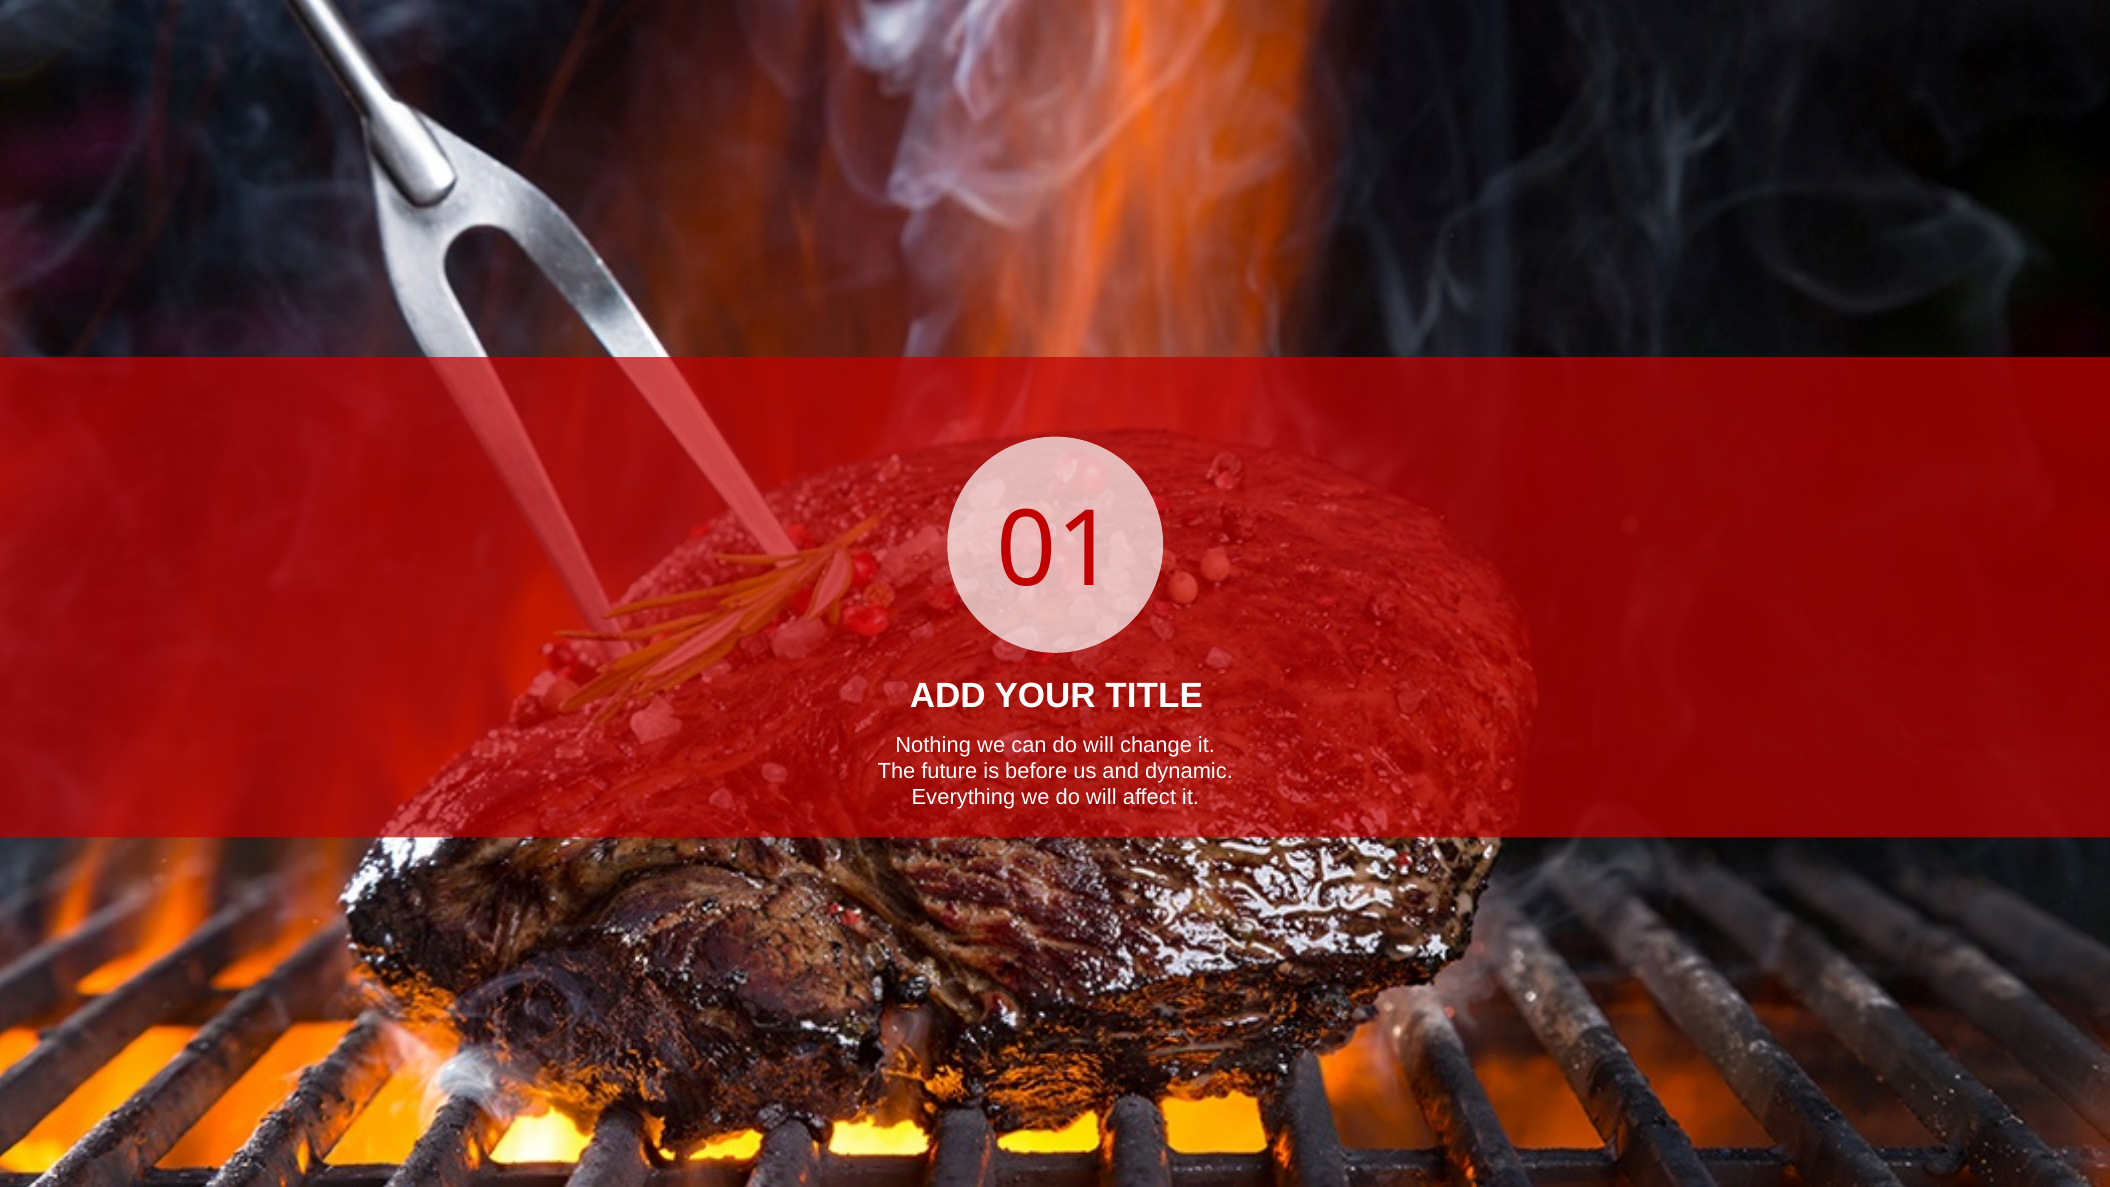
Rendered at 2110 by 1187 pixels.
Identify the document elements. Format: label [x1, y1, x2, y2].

text_box [0, 838, 2110, 1187]
text_box [0, 356, 2110, 838]
text_box [860, 665, 1253, 818]
text_box [947, 436, 1164, 653]
text_box [0, 0, 2110, 356]
